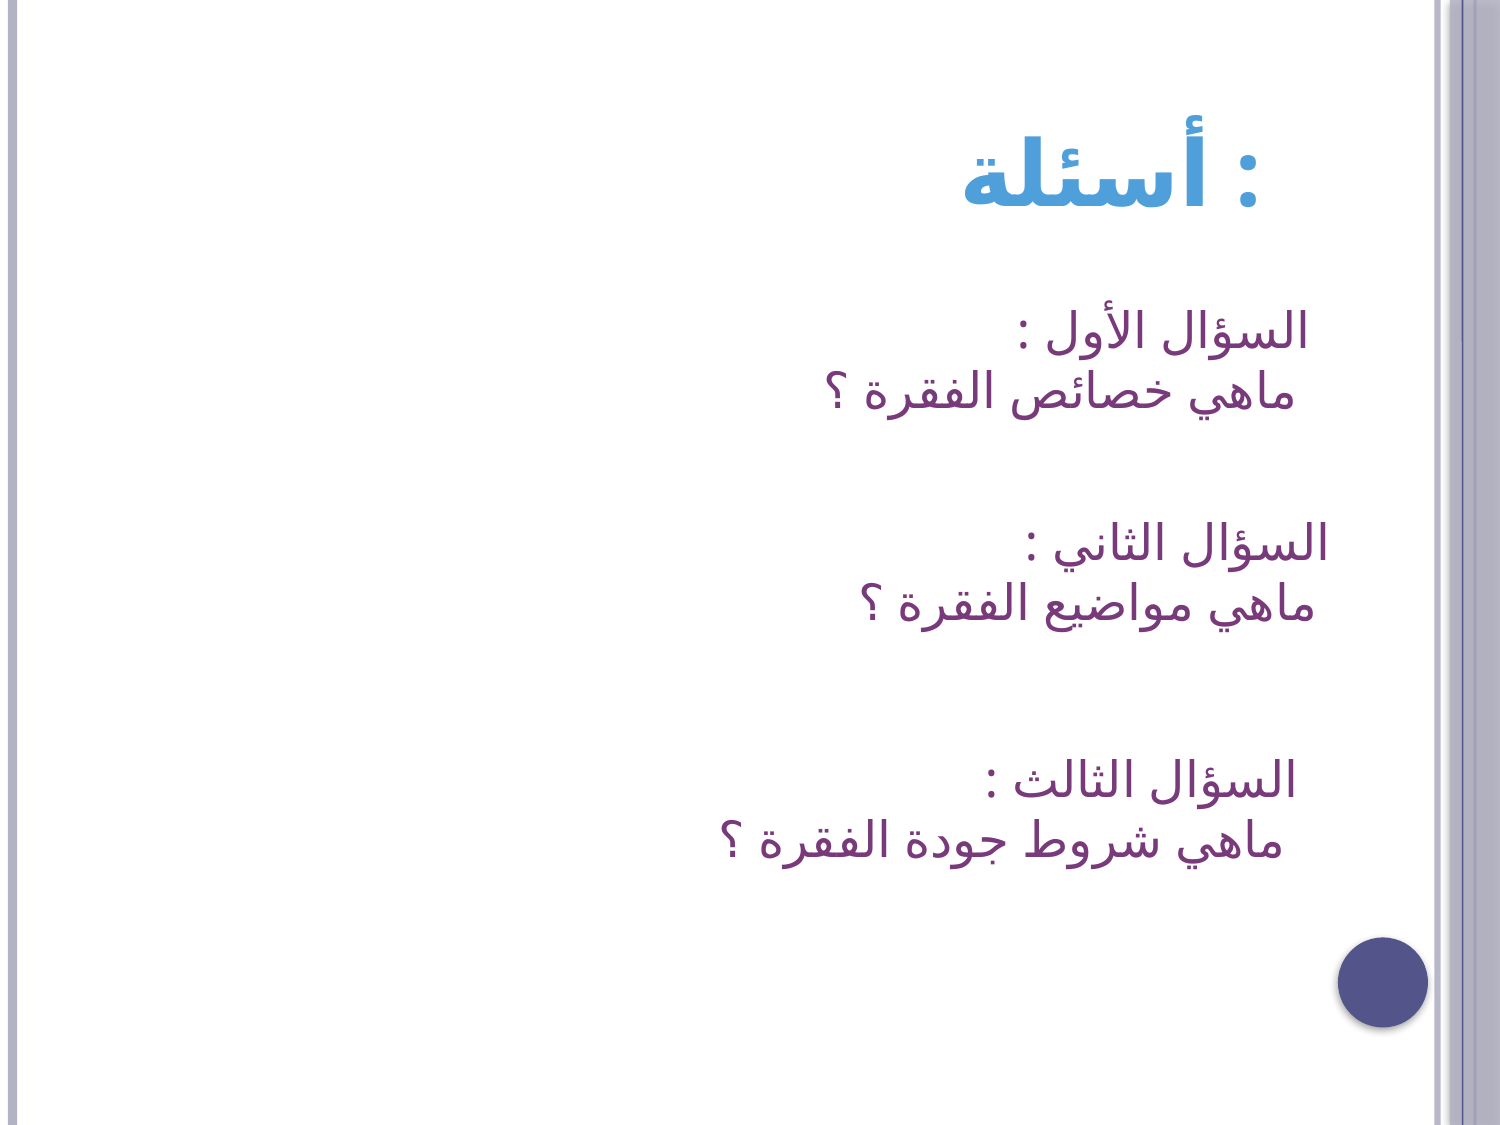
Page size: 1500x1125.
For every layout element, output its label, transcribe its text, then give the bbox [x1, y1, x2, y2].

text_box السؤال الثالث : ماهي شروط جودة الفقرة ؟ [88, 739, 1314, 905]
list السؤال الأول : ماهي خصائص الفقرة ؟ [100, 290, 1326, 457]
text_box السؤال الثاني : ماهي مواضيع الفقرة ؟ [120, 503, 1346, 669]
title أسئلة : [75, 45, 1300, 233]
